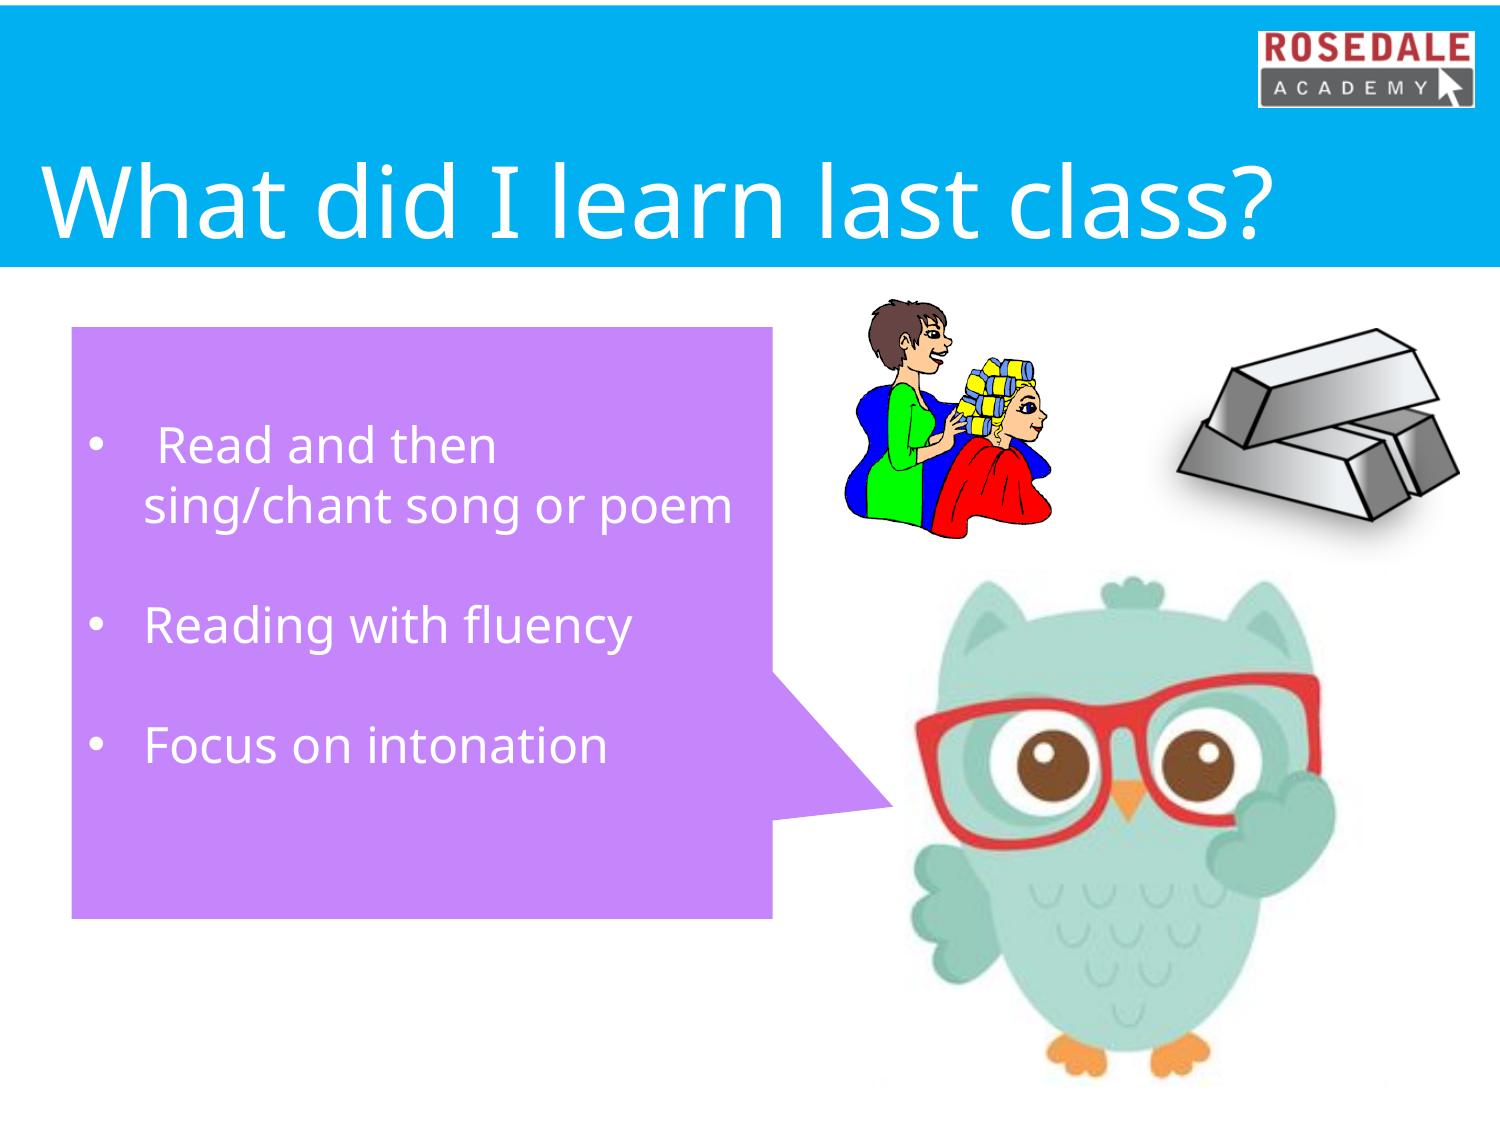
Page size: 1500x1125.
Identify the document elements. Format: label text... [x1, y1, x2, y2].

text_box Read and then sing/chant song or poem Reading with fluency Focus on intonation [71, 327, 871, 919]
picture [871, 328, 1460, 1086]
picture [828, 299, 1068, 540]
picture [1259, 32, 1474, 107]
text_box [0, 4, 1500, 268]
text_box What did I learn last class? [25, 130, 1388, 266]
